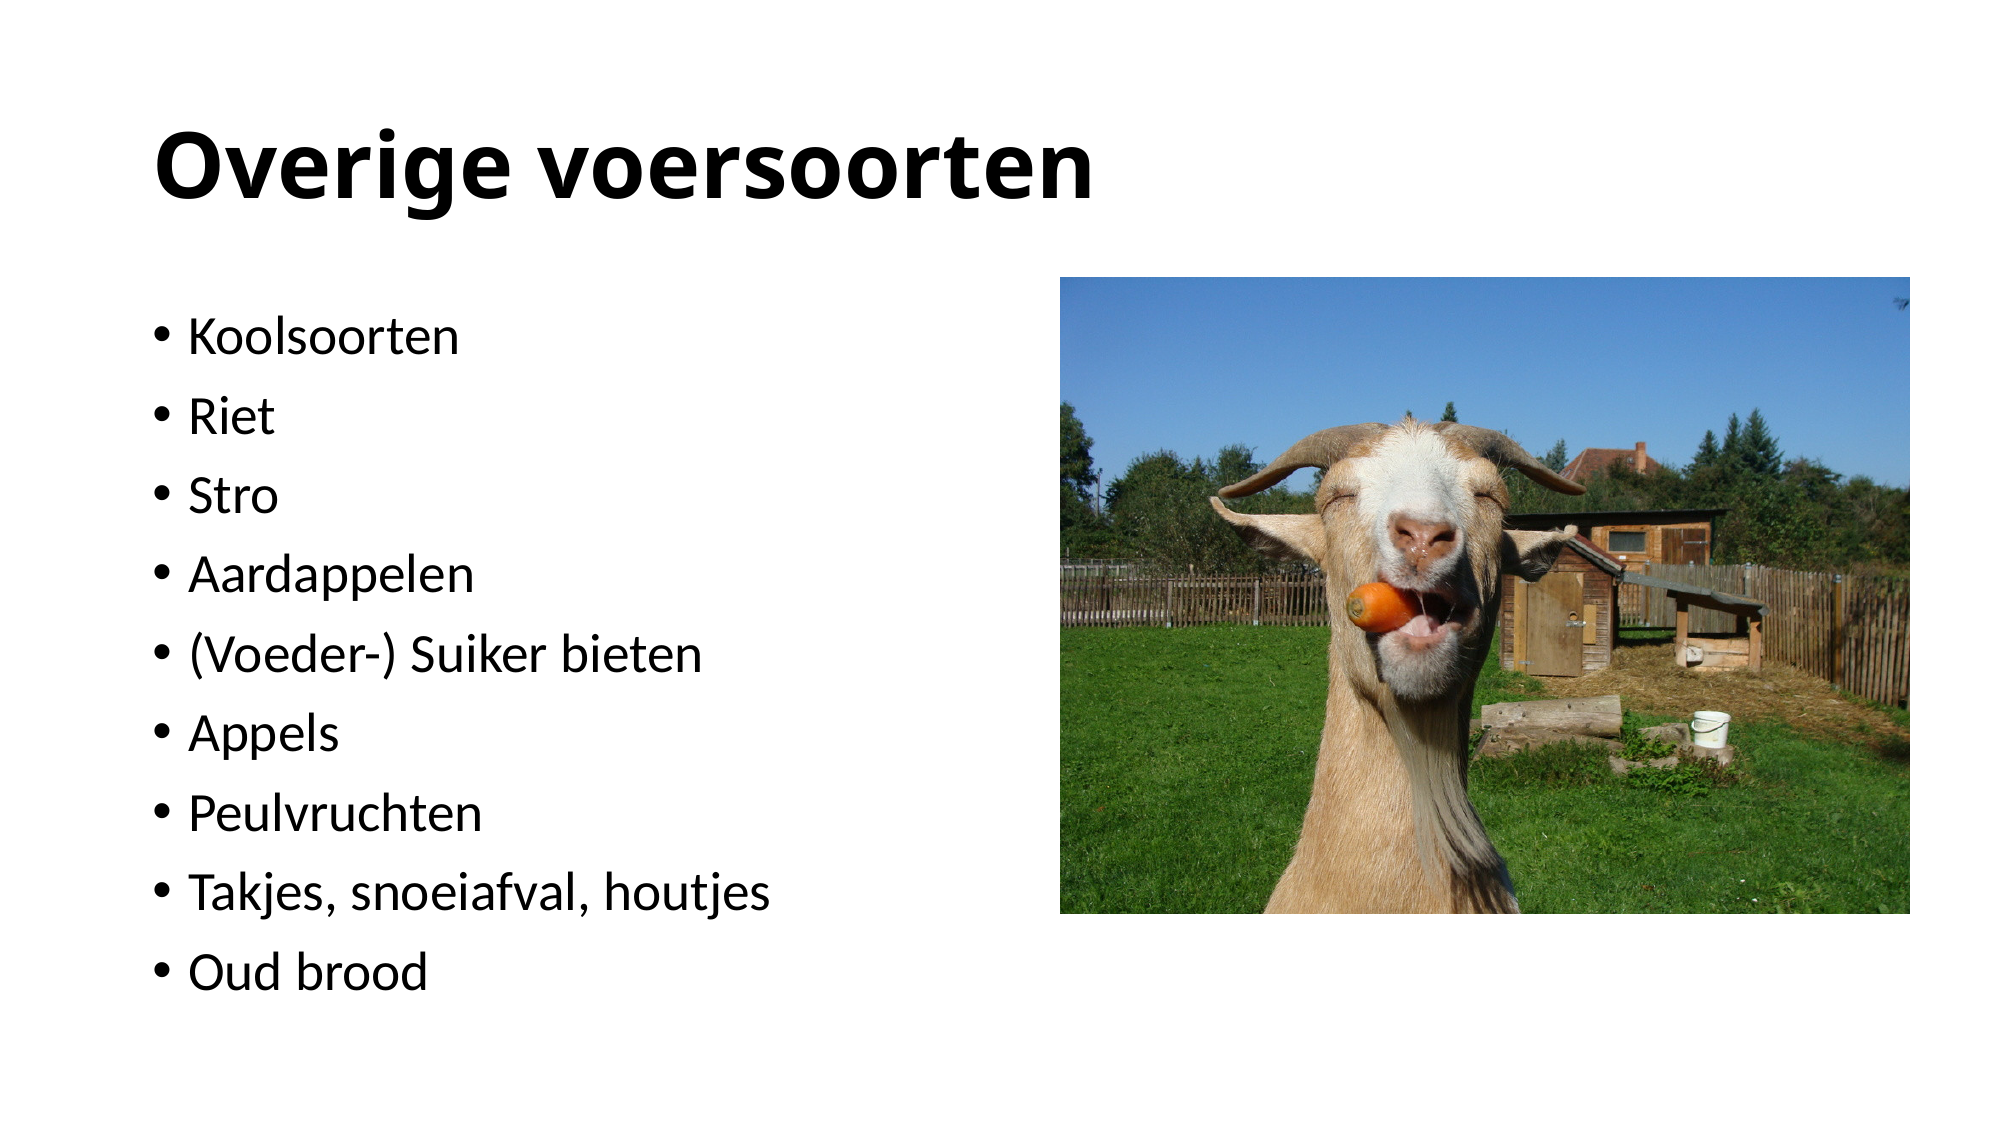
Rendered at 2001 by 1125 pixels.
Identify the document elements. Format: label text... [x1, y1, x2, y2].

picture [1060, 277, 1910, 915]
title Overige voersoorten [137, 59, 1863, 278]
list Koolsoorten Riet Stro Aardappelen (Voeder-) Suiker bieten Appels Peulvruchten Takjes, snoeiafval, houtjes Oud brood [137, 299, 1863, 1014]
